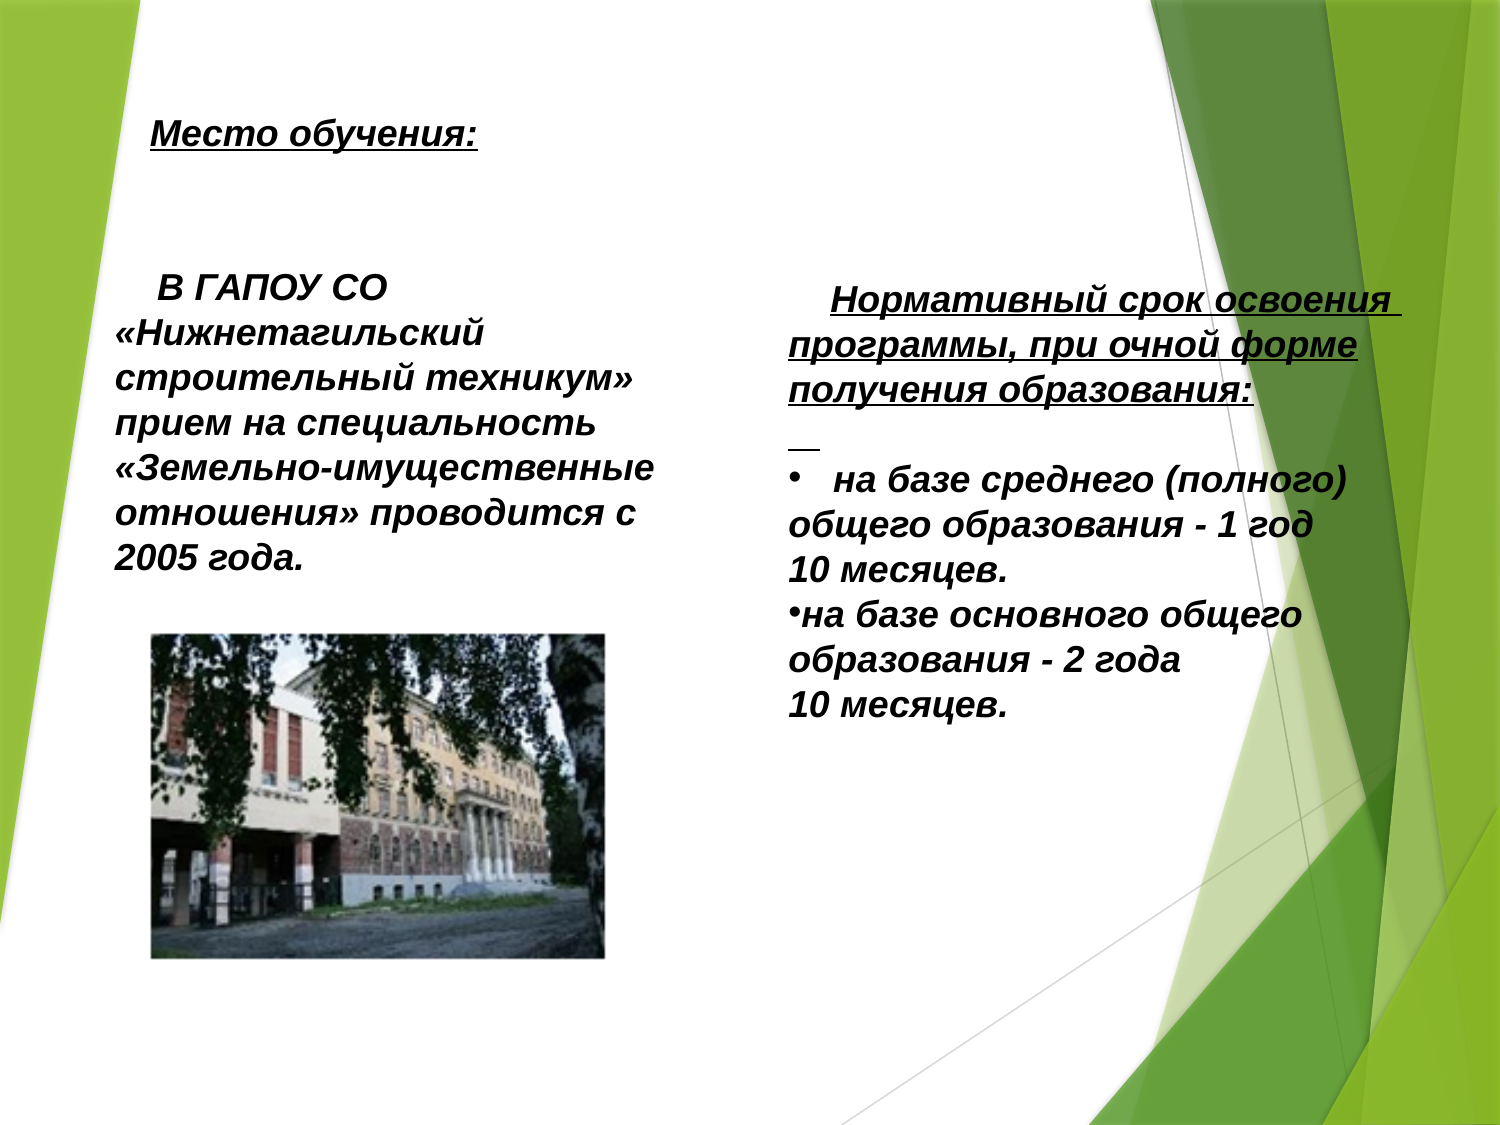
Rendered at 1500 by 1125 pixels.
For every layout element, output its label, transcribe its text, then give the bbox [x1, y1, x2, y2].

text_box Нормативный срок освоения программы, при очной форме получения образования: на базе среднего (полного) общего образования - 1 год 10 месяцев. на базе основного общего образования - 2 года 10 месяцев. [773, 267, 1447, 957]
picture [146, 630, 610, 965]
text_box Место обучения: [114, 101, 493, 162]
text_box В ГАПОУ СО «Нижнетагильский строительный техникум» прием на специальность «Земельно-имущественные отношения» проводится с 2005 года. [100, 255, 739, 586]
